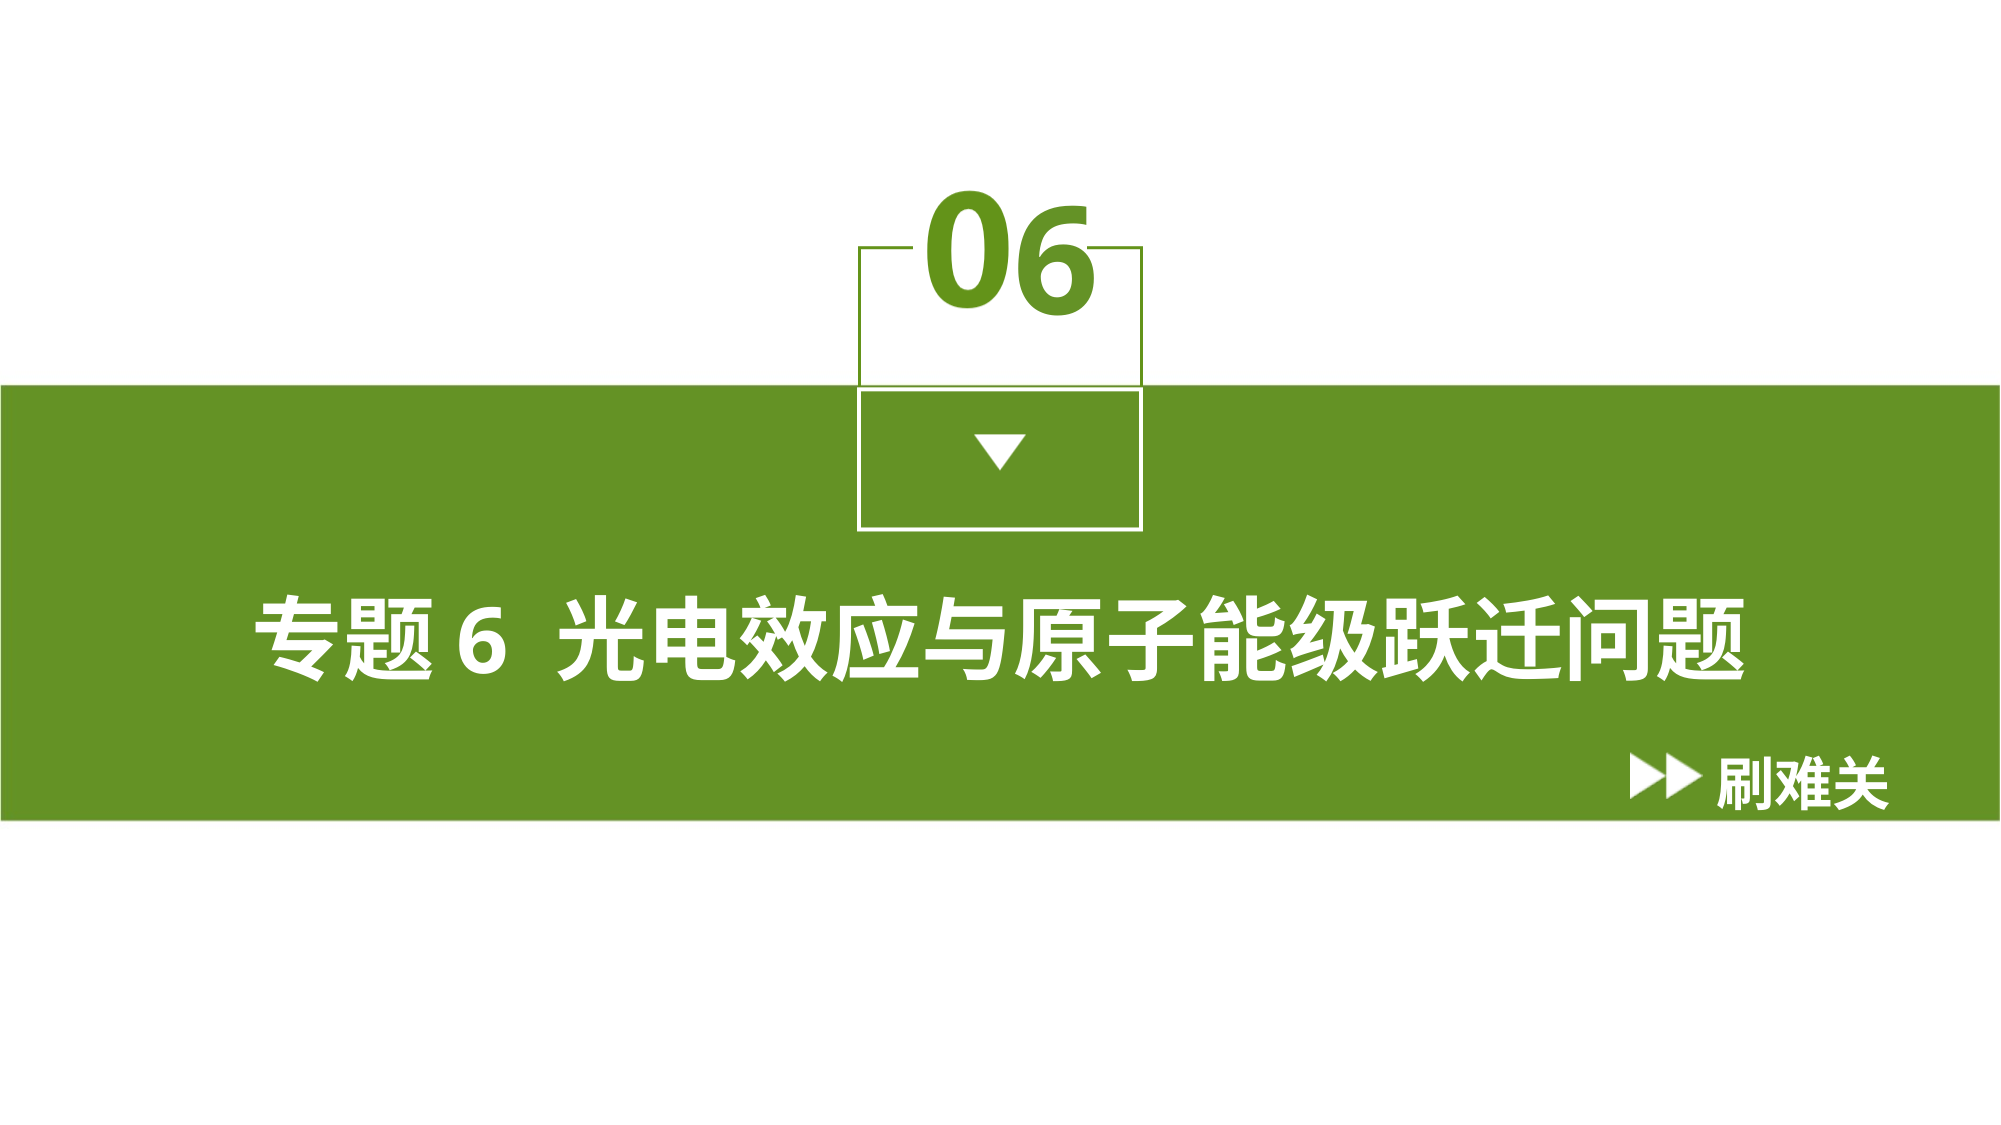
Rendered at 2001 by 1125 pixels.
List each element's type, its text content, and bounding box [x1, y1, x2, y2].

text_box 6 [1013, 156, 1173, 353]
text_box 专题6 光电效应与原子能级跃迁问题 [0, 572, 2000, 699]
picture [0, 699, 2000, 1125]
picture [0, 0, 2000, 572]
text_box 刷难关 [1715, 718, 1997, 812]
